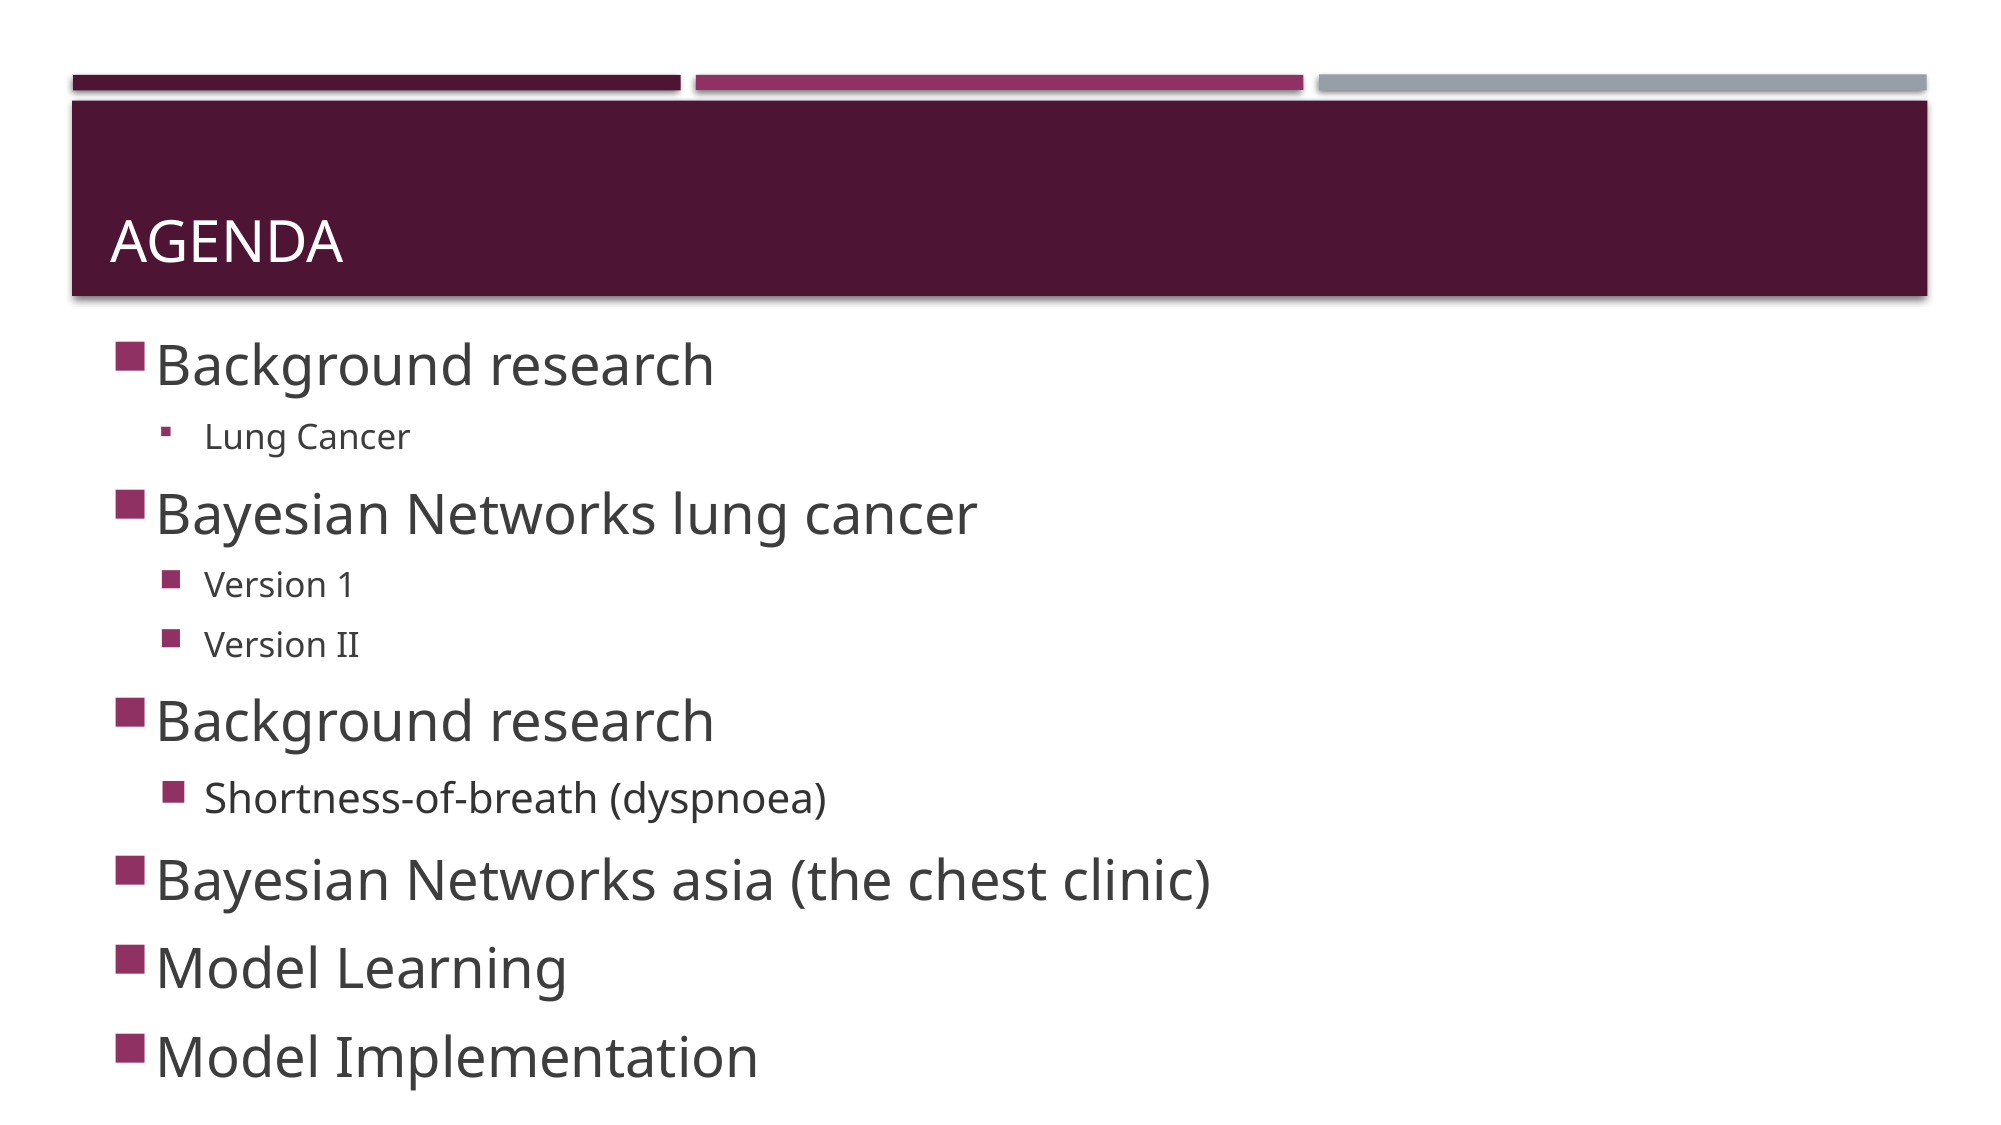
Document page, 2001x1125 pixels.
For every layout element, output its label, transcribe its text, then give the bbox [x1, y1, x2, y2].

list Background research Lung Cancer Bayesian Networks lung cancer Version 1 Version II Background research Shortness-of-breath (dyspnoea) Bayesian Networks asia (the chest clinic) Model Learning Model Implementation [95, 321, 1905, 1098]
title agenda [95, 115, 1905, 282]
